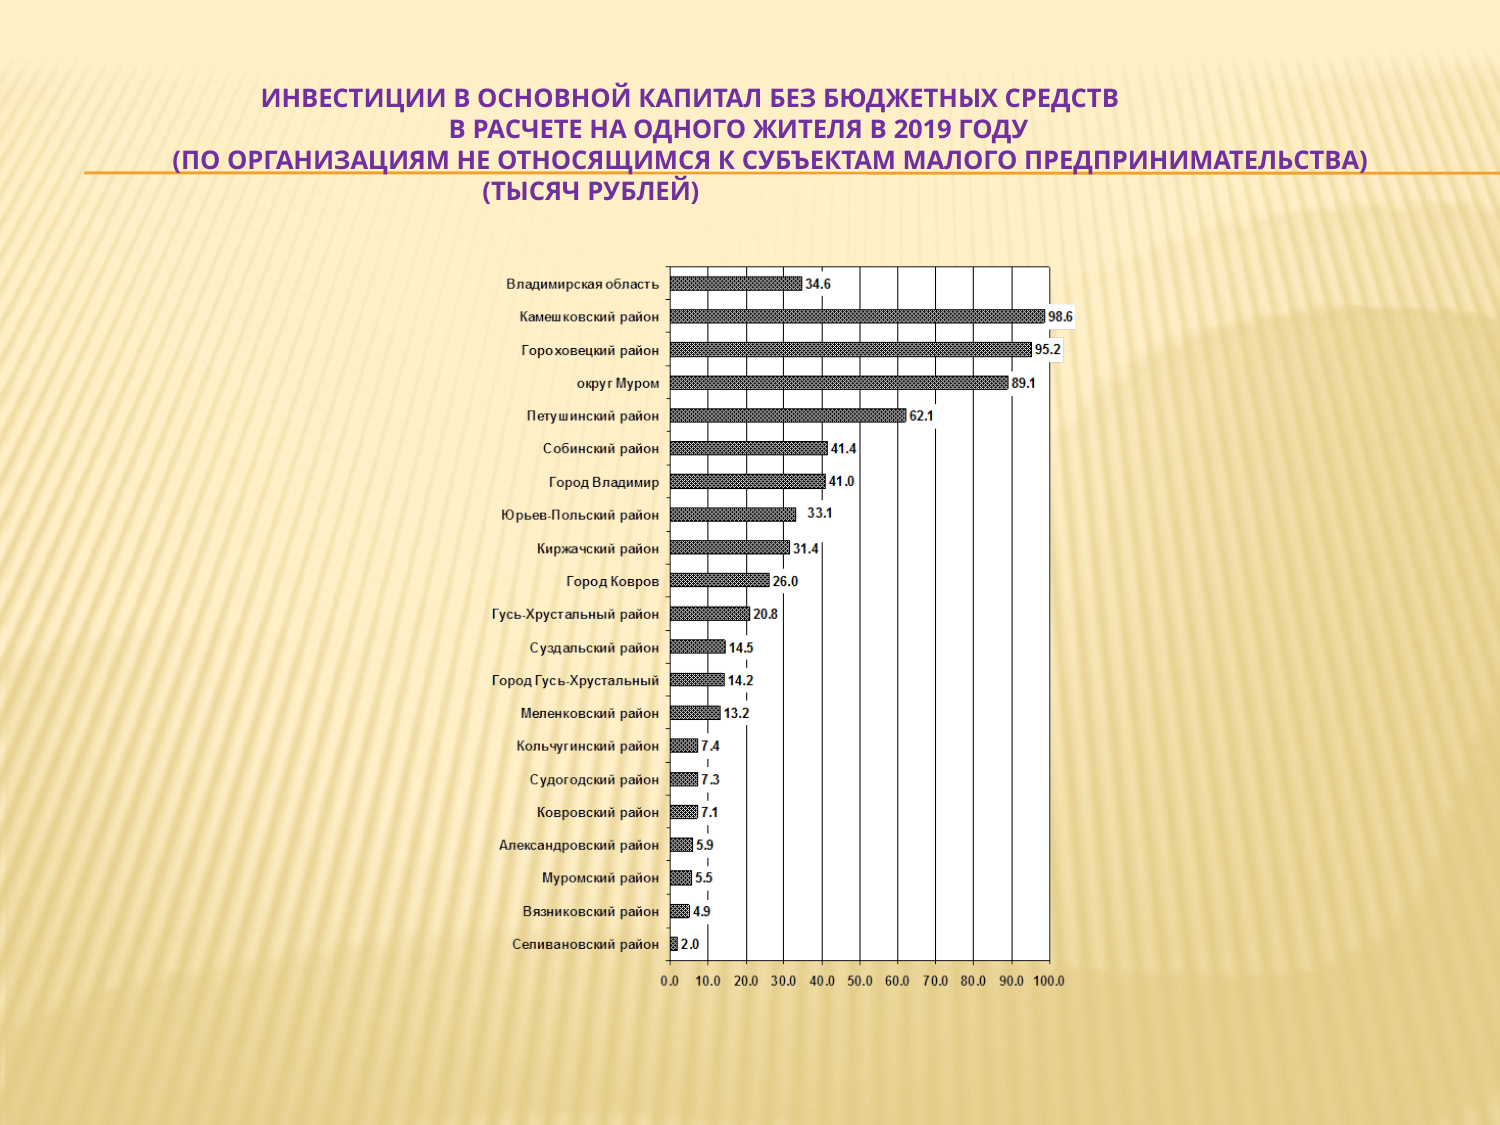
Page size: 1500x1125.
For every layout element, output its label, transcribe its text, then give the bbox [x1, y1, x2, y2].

title Инвестиции в основной капитал без бюджетных средств в расчете на одного жителя в 2019 году (по организациям не относящимся к субъектам малого предпринимательства) (тысяч рублей) [50, 75, 1475, 213]
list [443, 254, 1081, 998]
